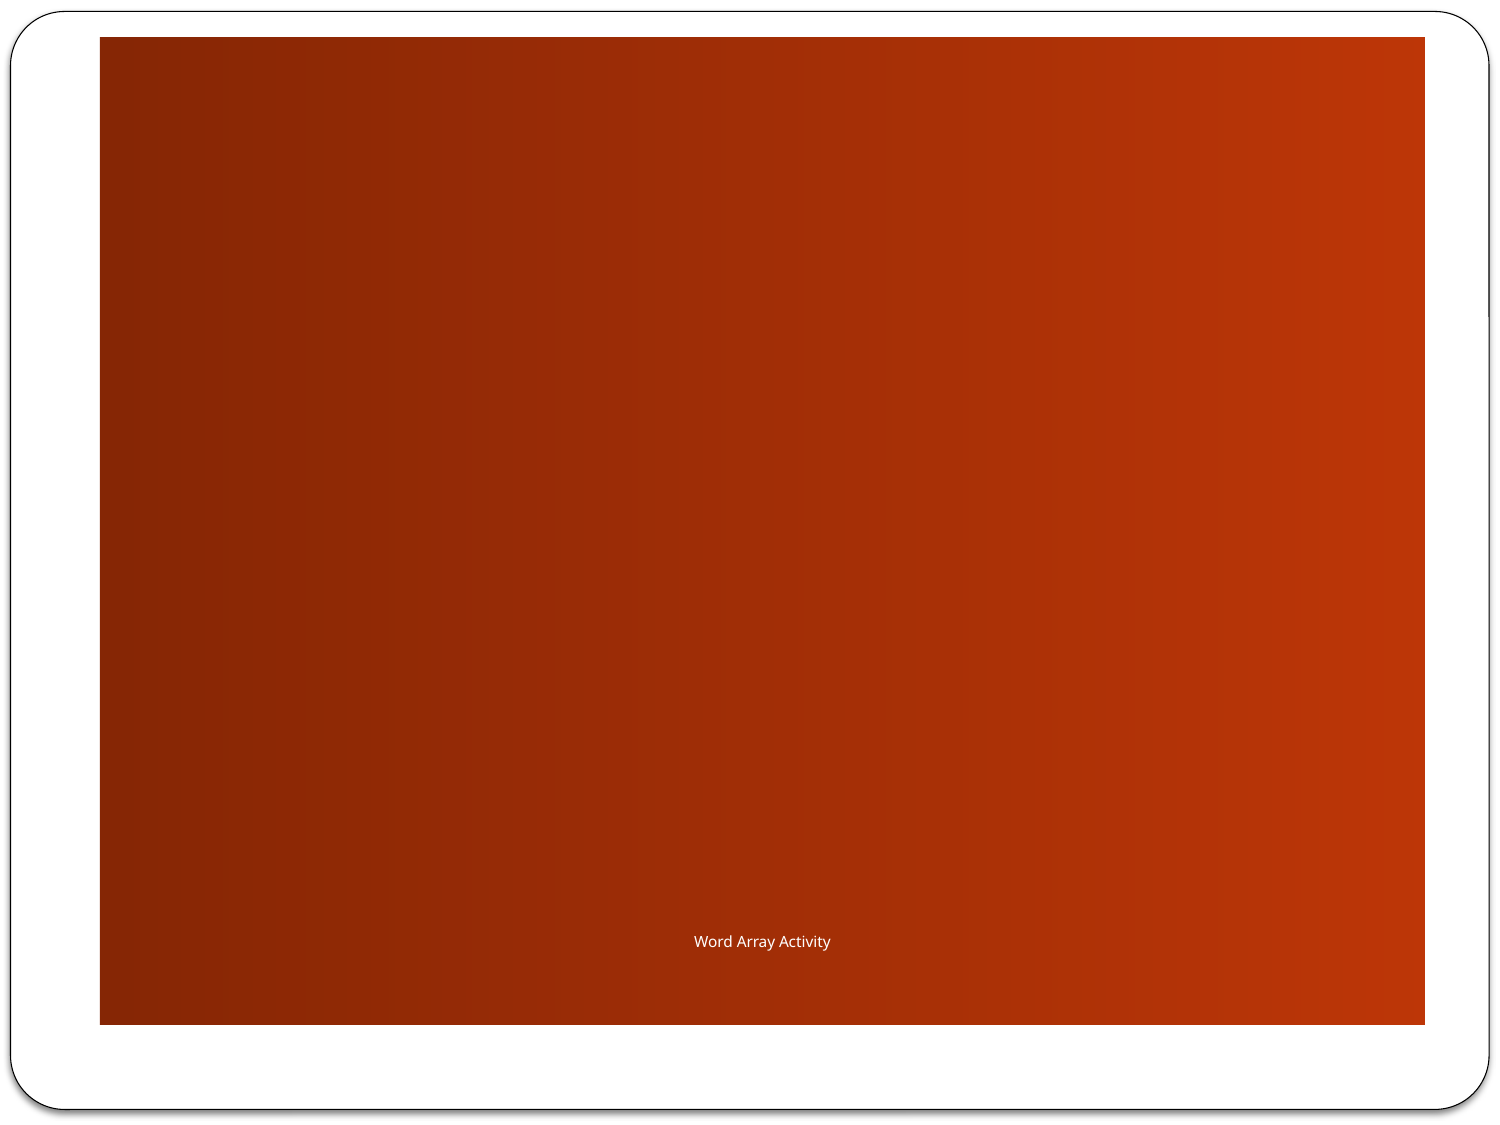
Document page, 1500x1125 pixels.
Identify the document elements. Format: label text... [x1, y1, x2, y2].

title Word Array Activity [99, 37, 1425, 1025]
